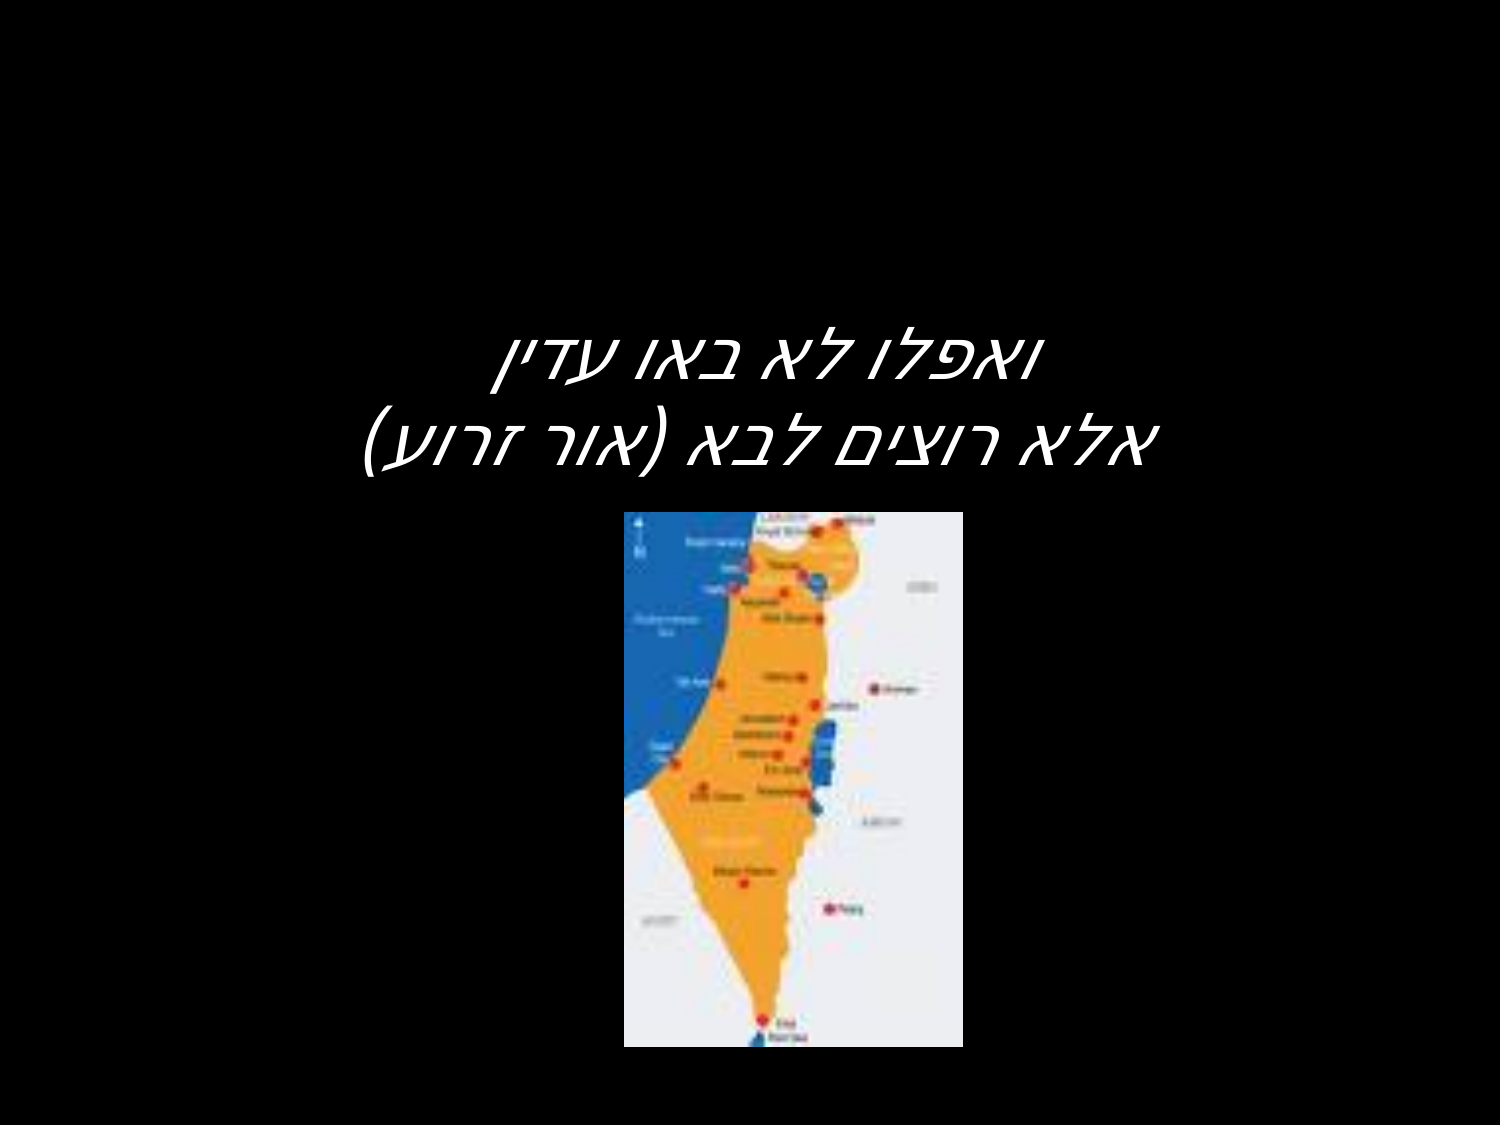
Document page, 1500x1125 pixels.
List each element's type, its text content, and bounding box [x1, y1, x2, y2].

picture [624, 512, 963, 1047]
title ואפלו לא באו עדין אלא רוצים לבא (אור זרוע) [87, 299, 1438, 488]
